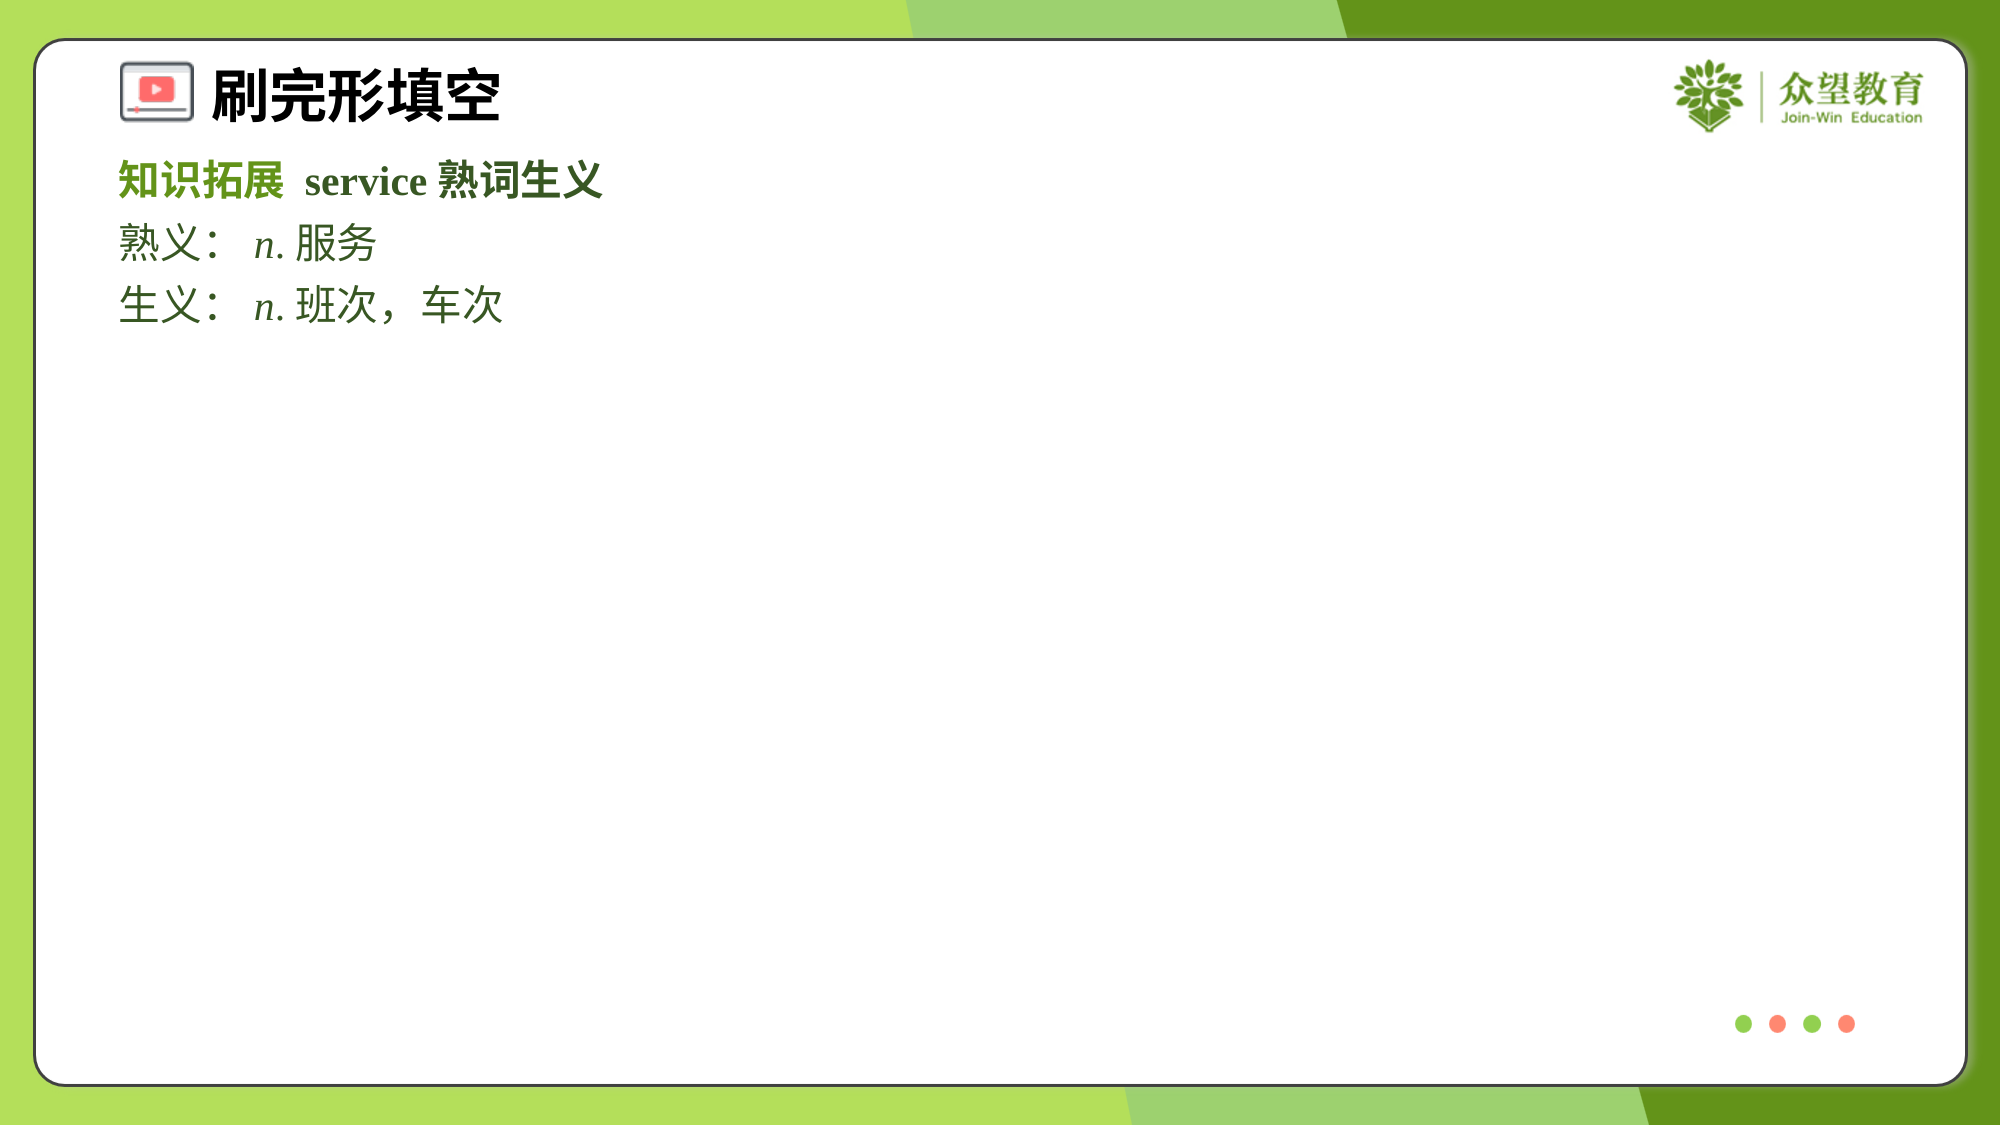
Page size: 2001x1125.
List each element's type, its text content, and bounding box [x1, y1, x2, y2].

text_box 知识拓展 service熟词生义 熟义：n.服务 生义：n.班次，车次 [118, 141, 1883, 518]
picture [0, 0, 2000, 1125]
